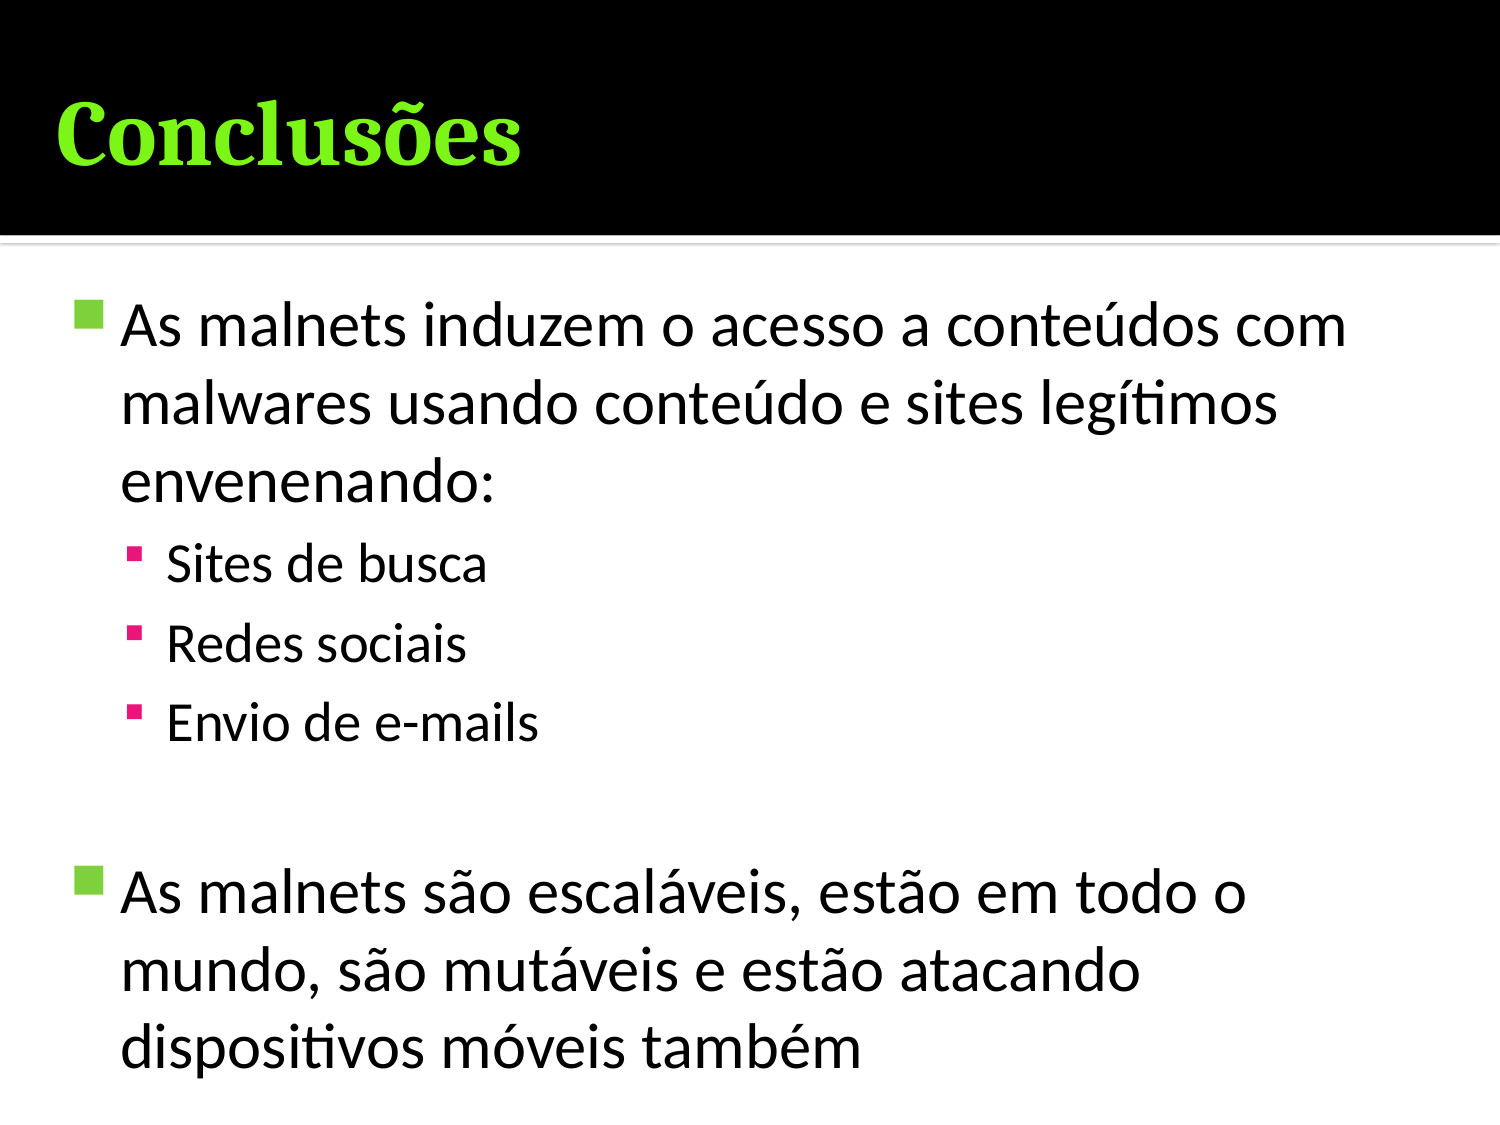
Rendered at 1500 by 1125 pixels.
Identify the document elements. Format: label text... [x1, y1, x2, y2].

title Conclusões [41, 25, 1459, 231]
list As malnets induzem o acesso a conteúdos com malwares usando conteúdo e sites legítimos envenenando: Sites de busca Redes sociais Envio de e-mails As malnets são escaláveis, estão em todo o mundo, são mutáveis e estão atacando dispositivos móveis também [41, 267, 1459, 1094]
